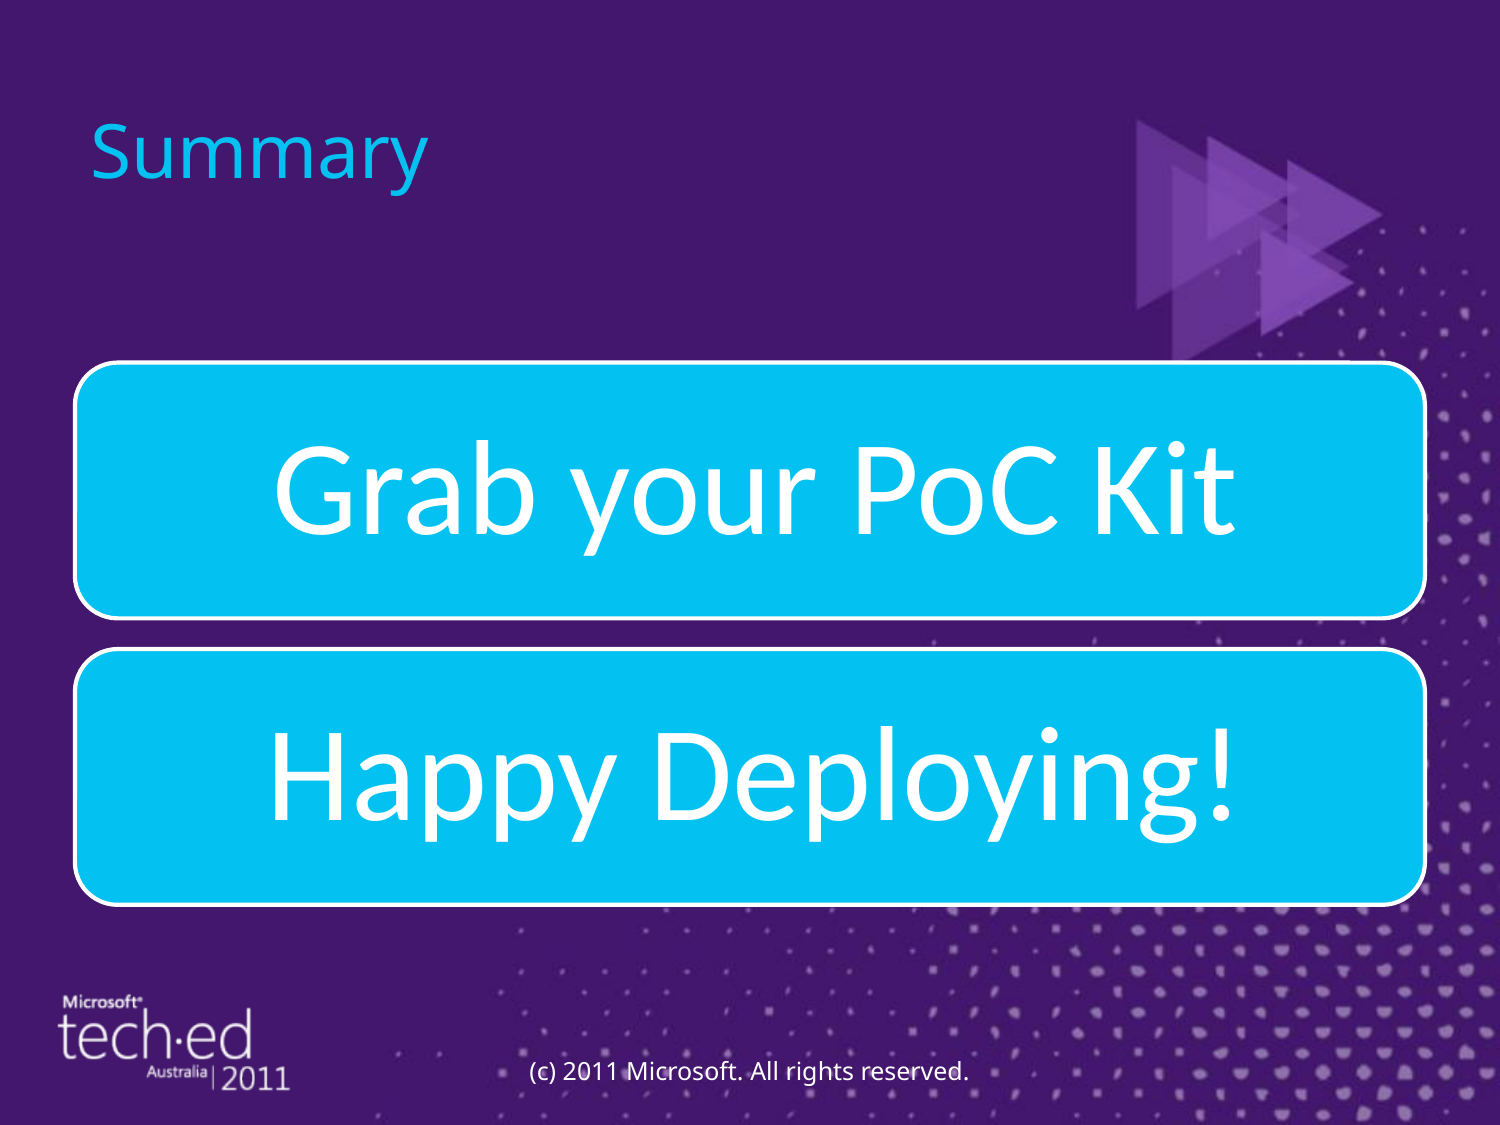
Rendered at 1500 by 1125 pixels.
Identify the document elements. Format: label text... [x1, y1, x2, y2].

picture [0, 0, 1500, 1125]
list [74, 262, 1426, 1006]
title Summary [75, 54, 1425, 243]
footer (c) 2011 Microsoft. All rights reserved. [512, 1042, 988, 1103]
